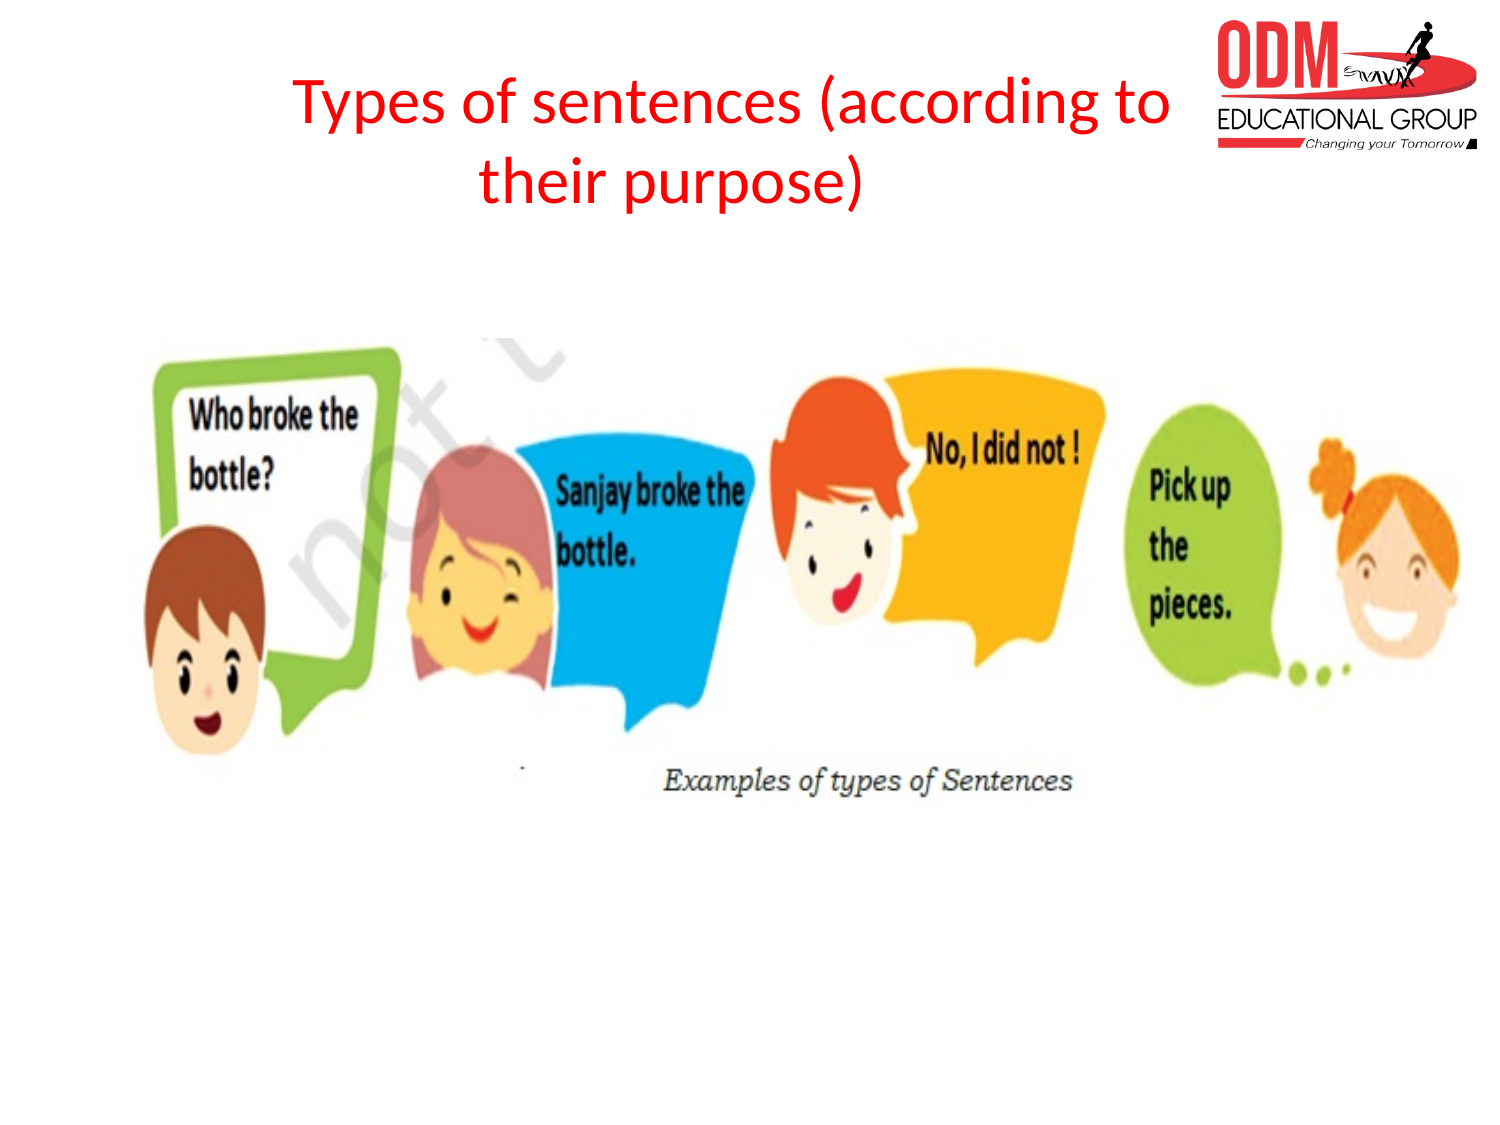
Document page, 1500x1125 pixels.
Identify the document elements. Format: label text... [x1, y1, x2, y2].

title Types of sentences (according to their purpose) [0, 43, 1348, 231]
picture [1217, 20, 1478, 150]
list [74, 337, 1471, 804]
